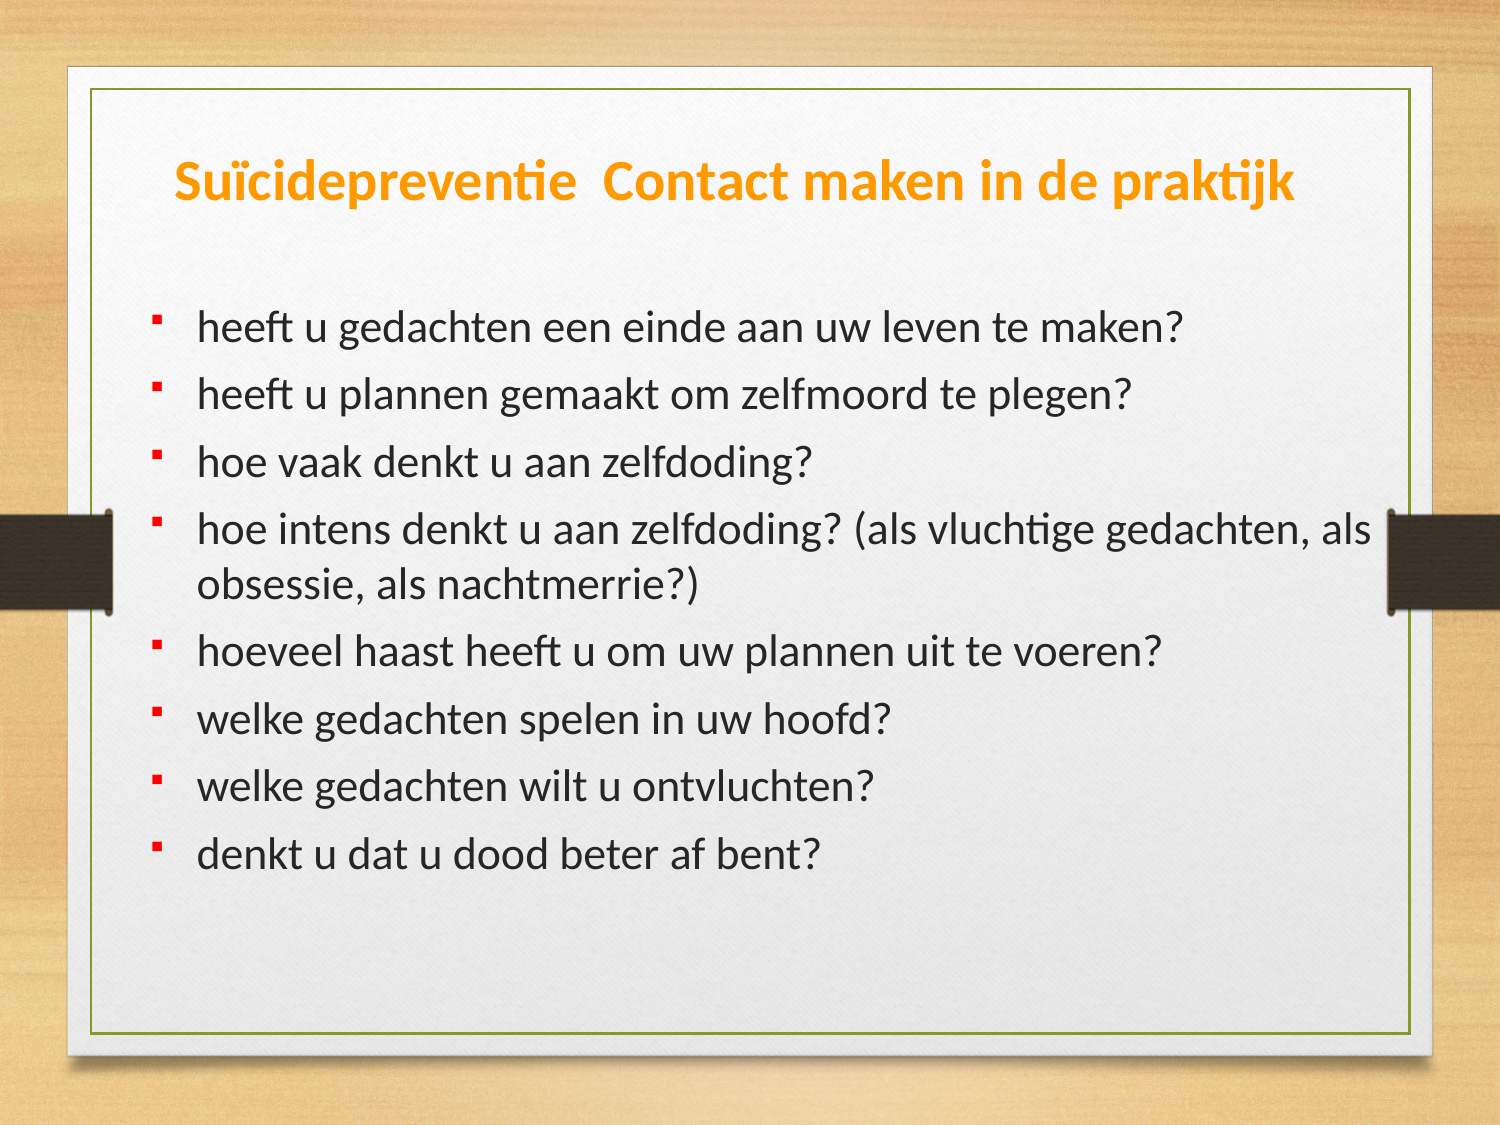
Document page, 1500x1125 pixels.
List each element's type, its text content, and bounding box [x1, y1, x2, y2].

list heeft u gedachten een einde aan uw leven te maken? heeft u plannen gemaakt om zelfmoord te plegen? hoe vaak denkt u aan zelfdoding? hoe intens denkt u aan zelfdoding? (als vluchtige gedachten, als obsessie, als nachtmerrie?) hoeveel haast heeft u om uw plannen uit te voeren? welke gedachten spelen in uw hoofd? welke gedachten wilt u ontvluchten? denkt u dat u dood beter af bent? [134, 288, 1411, 1027]
picture [0, 0, 1500, 1125]
title Suïcidepreventie Contact maken in de praktijk [60, 48, 1411, 236]
